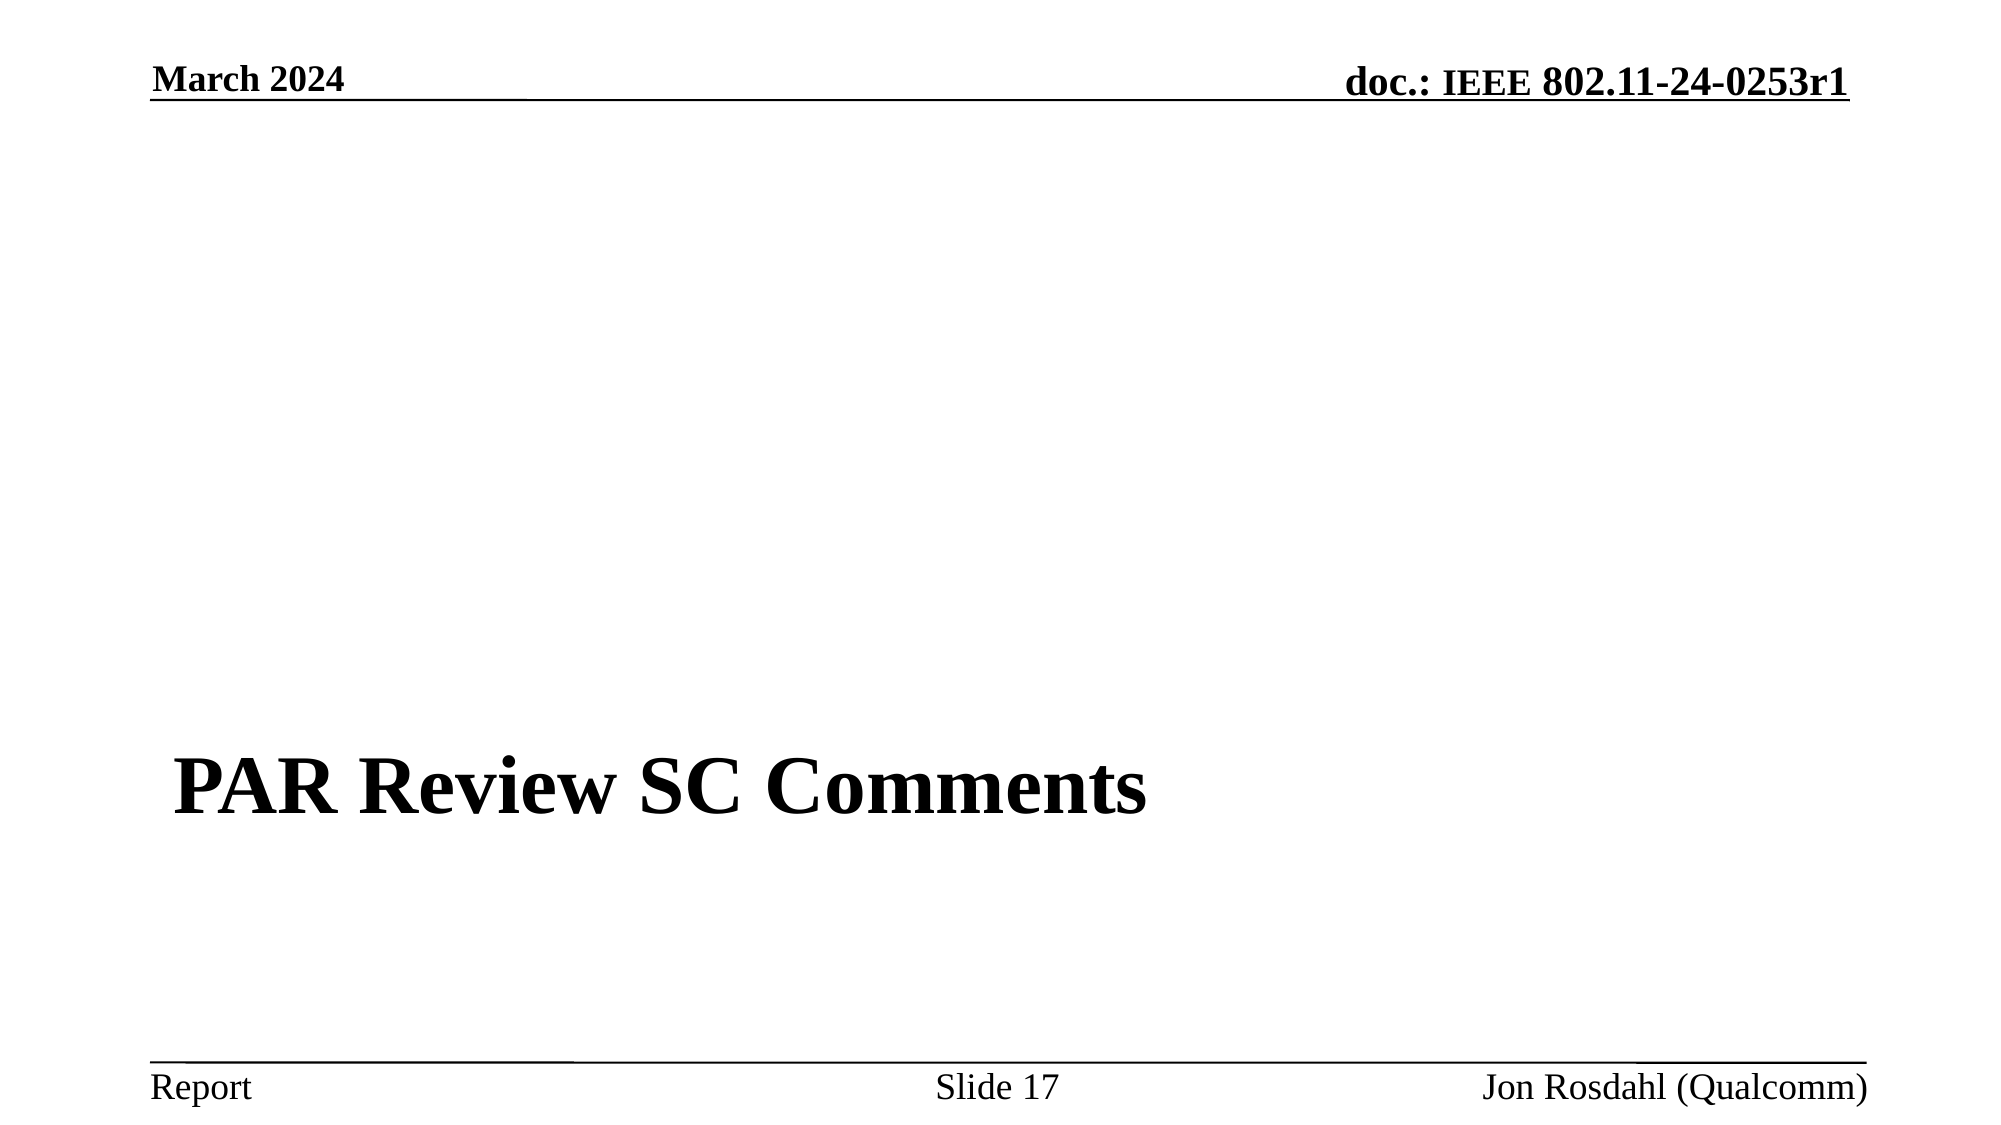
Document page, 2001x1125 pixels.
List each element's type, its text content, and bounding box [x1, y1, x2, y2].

slide_number Slide 17 [928, 1061, 1067, 1123]
title Par Review SC Comments [157, 722, 1859, 947]
footer Jon Rosdahl (Qualcomm) [1424, 1061, 1869, 1108]
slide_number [152, 49, 434, 100]
